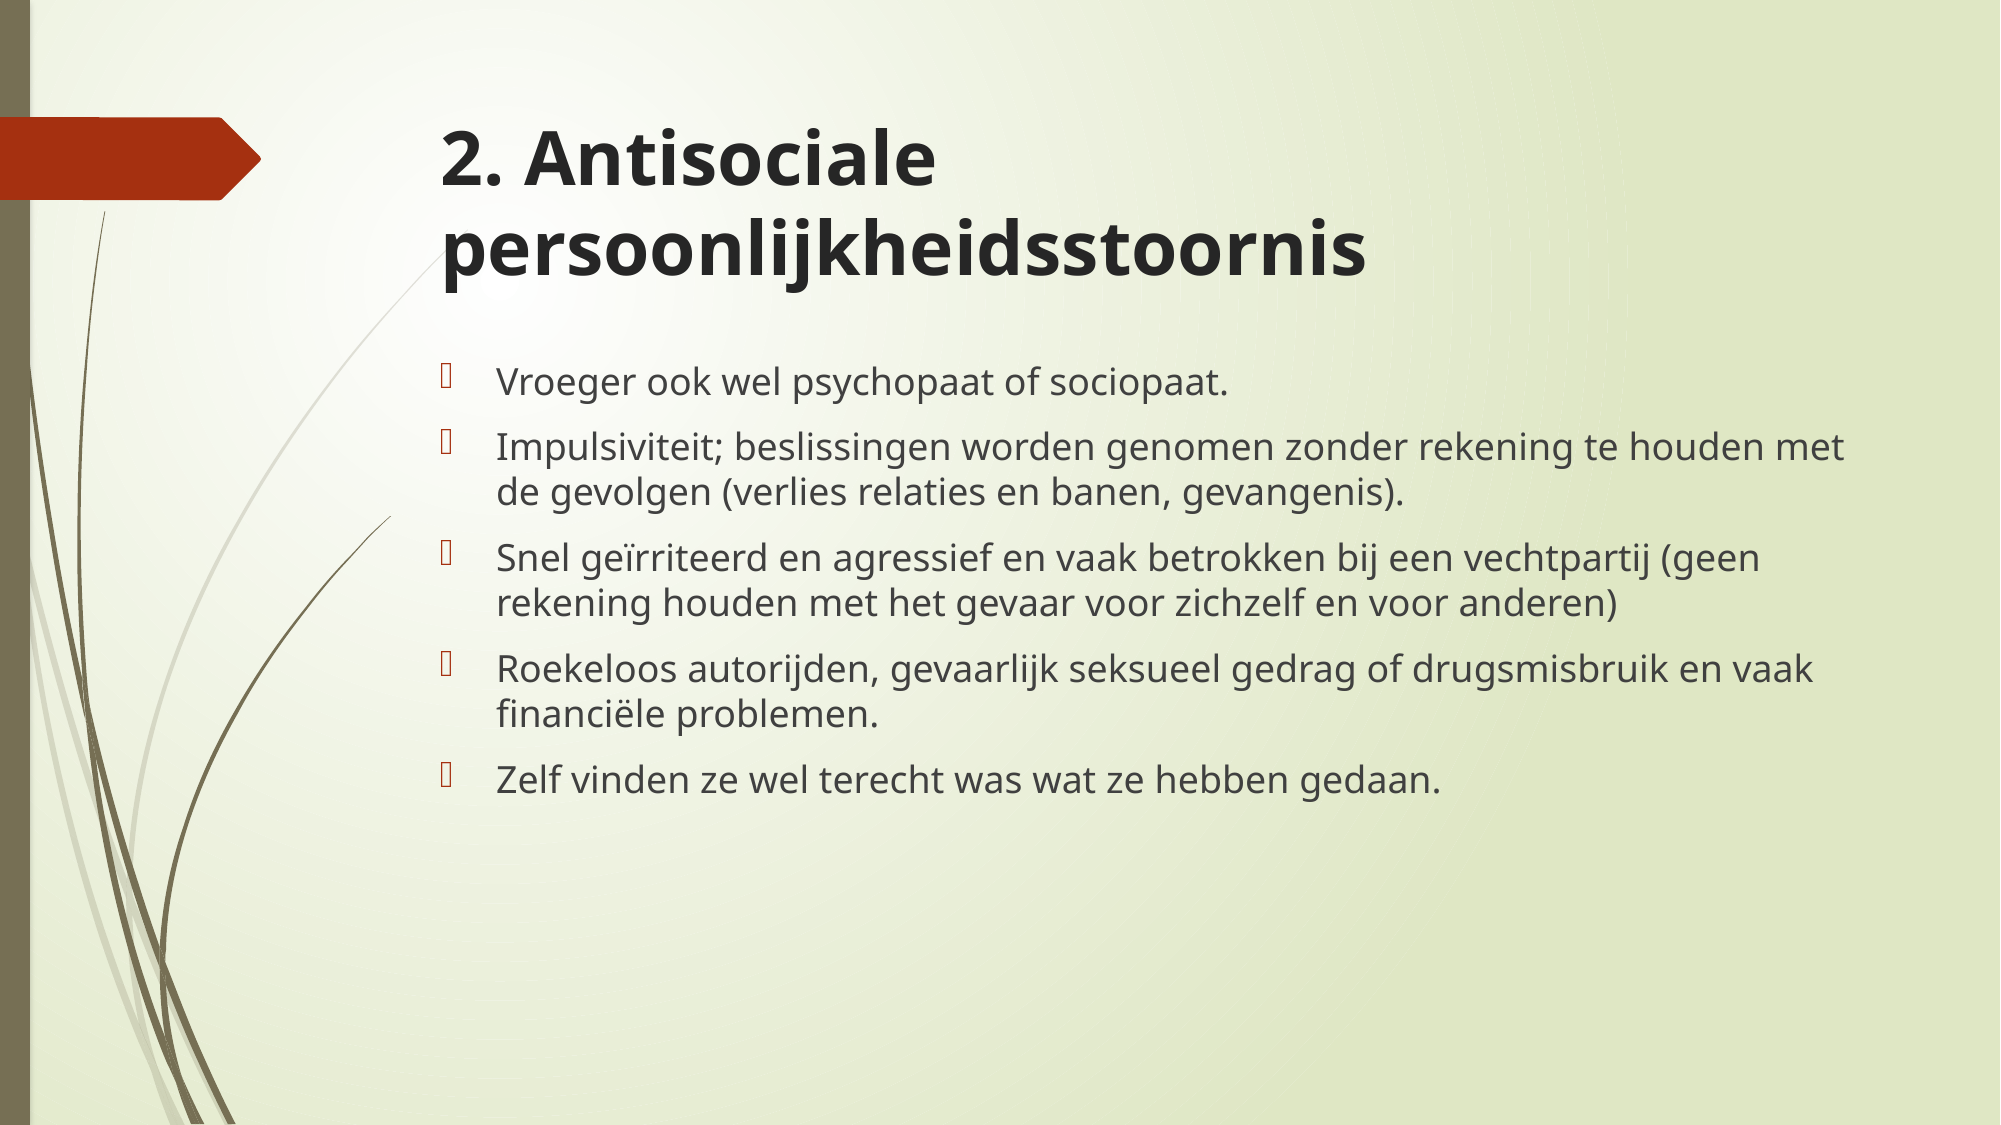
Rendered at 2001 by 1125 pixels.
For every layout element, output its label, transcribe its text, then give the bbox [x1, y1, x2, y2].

title 2. Antisociale persoonlijkheidsstoornis [425, 102, 1888, 313]
list Vroeger ook wel psychopaat of sociopaat. Impulsiviteit; beslissingen worden genomen zonder rekening te houden met de gevolgen (verlies relaties en banen, gevangenis). Snel geïrriteerd en agressief en vaak betrokken bij een vechtpartij (geen rekening houden met het gevaar voor zichzelf en voor anderen) Roekeloos autorijden, gevaarlijk seksueel gedrag of drugsmisbruik en vaak financiële problemen. Zelf vinden ze wel terecht was wat ze hebben gedaan. [424, 350, 1888, 970]
